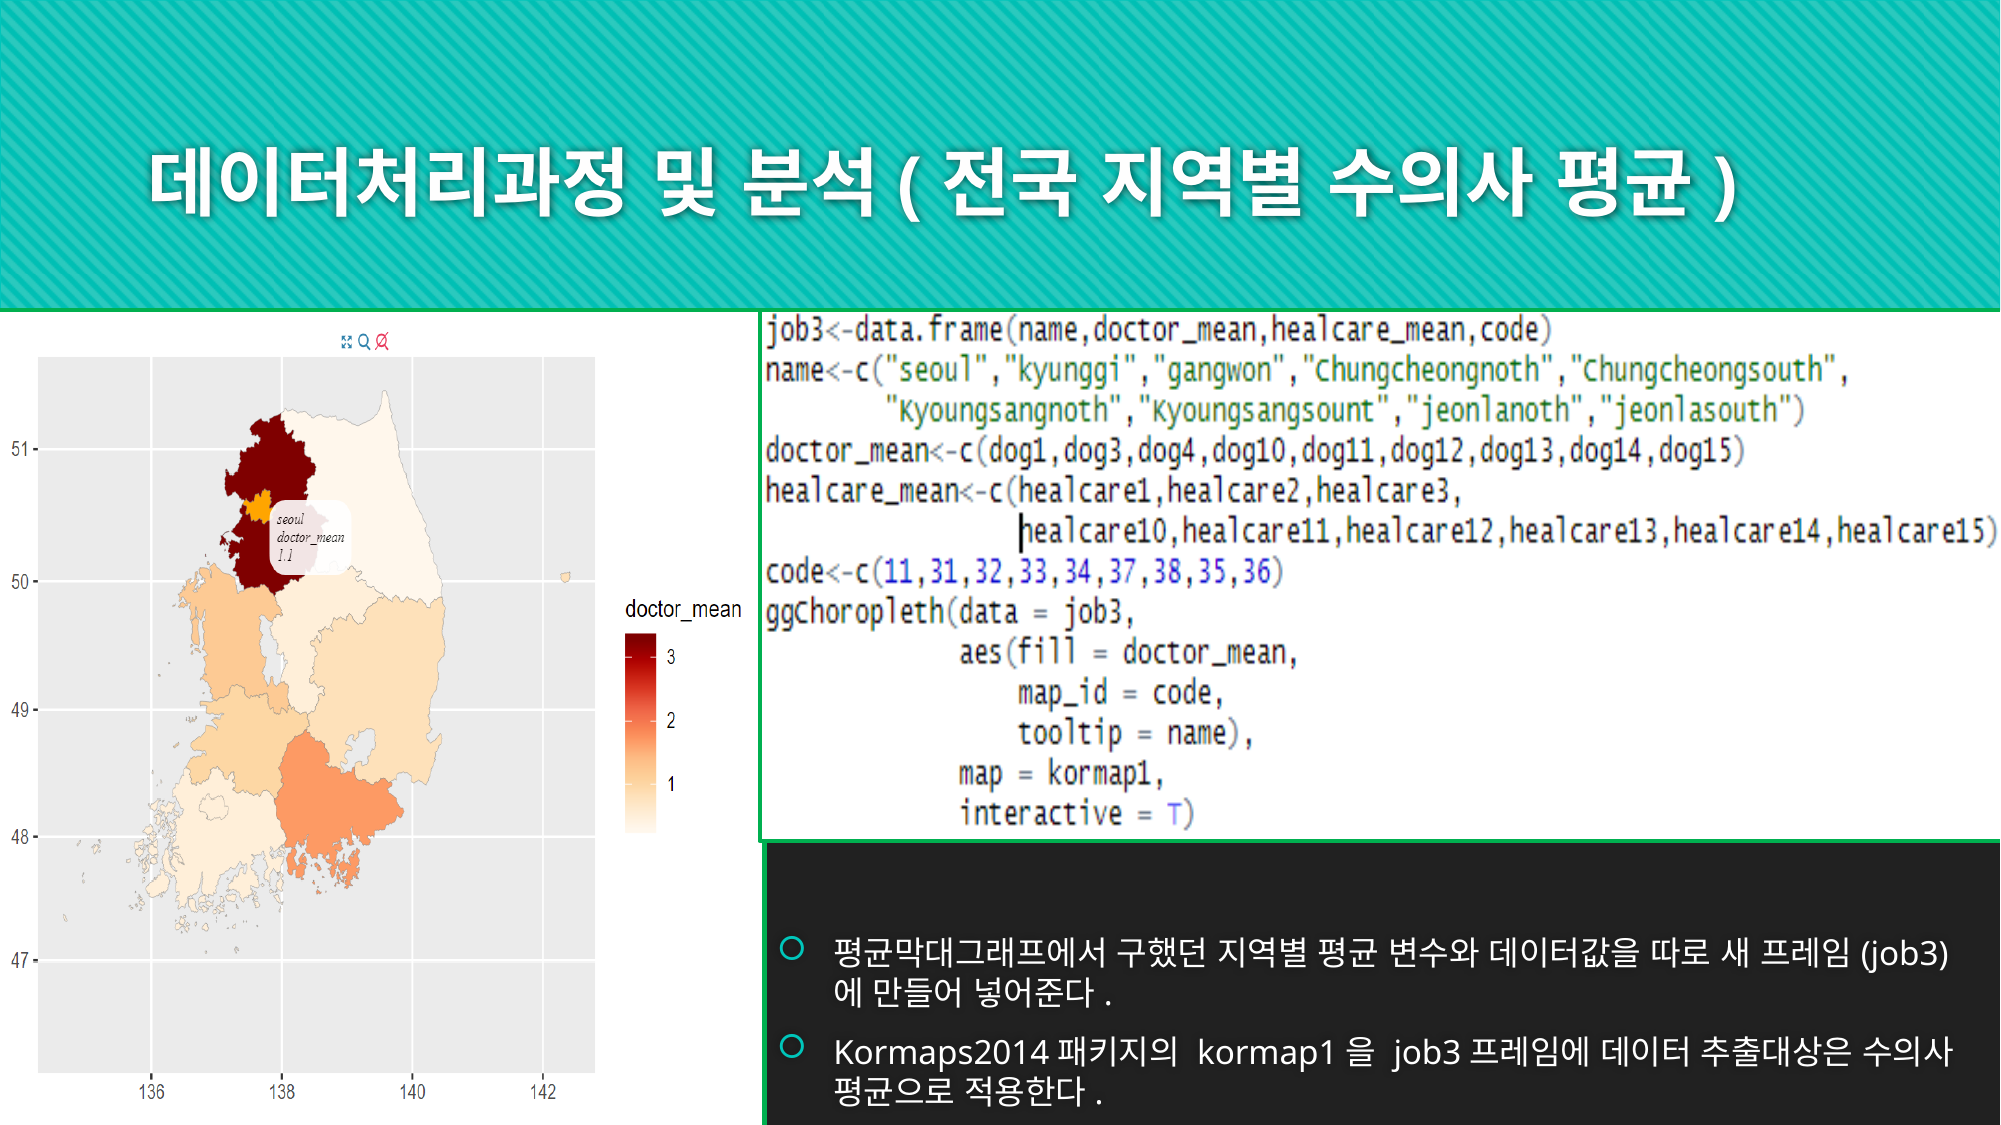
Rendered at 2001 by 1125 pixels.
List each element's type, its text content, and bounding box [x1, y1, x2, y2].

picture [0, 311, 2000, 1125]
title 데이터처리과정 및 분석(전국 지역별 수의사 평균) [132, 73, 1868, 233]
text_box 평균막대그래프에서 구했던 지역별 평균 변수와 데이터값을 따로 새 프레임(job3)에 만들어 넣어준다. Kormaps2014패키지의 kormap1을 job3프레임에 데이터 추출대상은 수의사 평균으로 적용한다. [767, 918, 2000, 1125]
